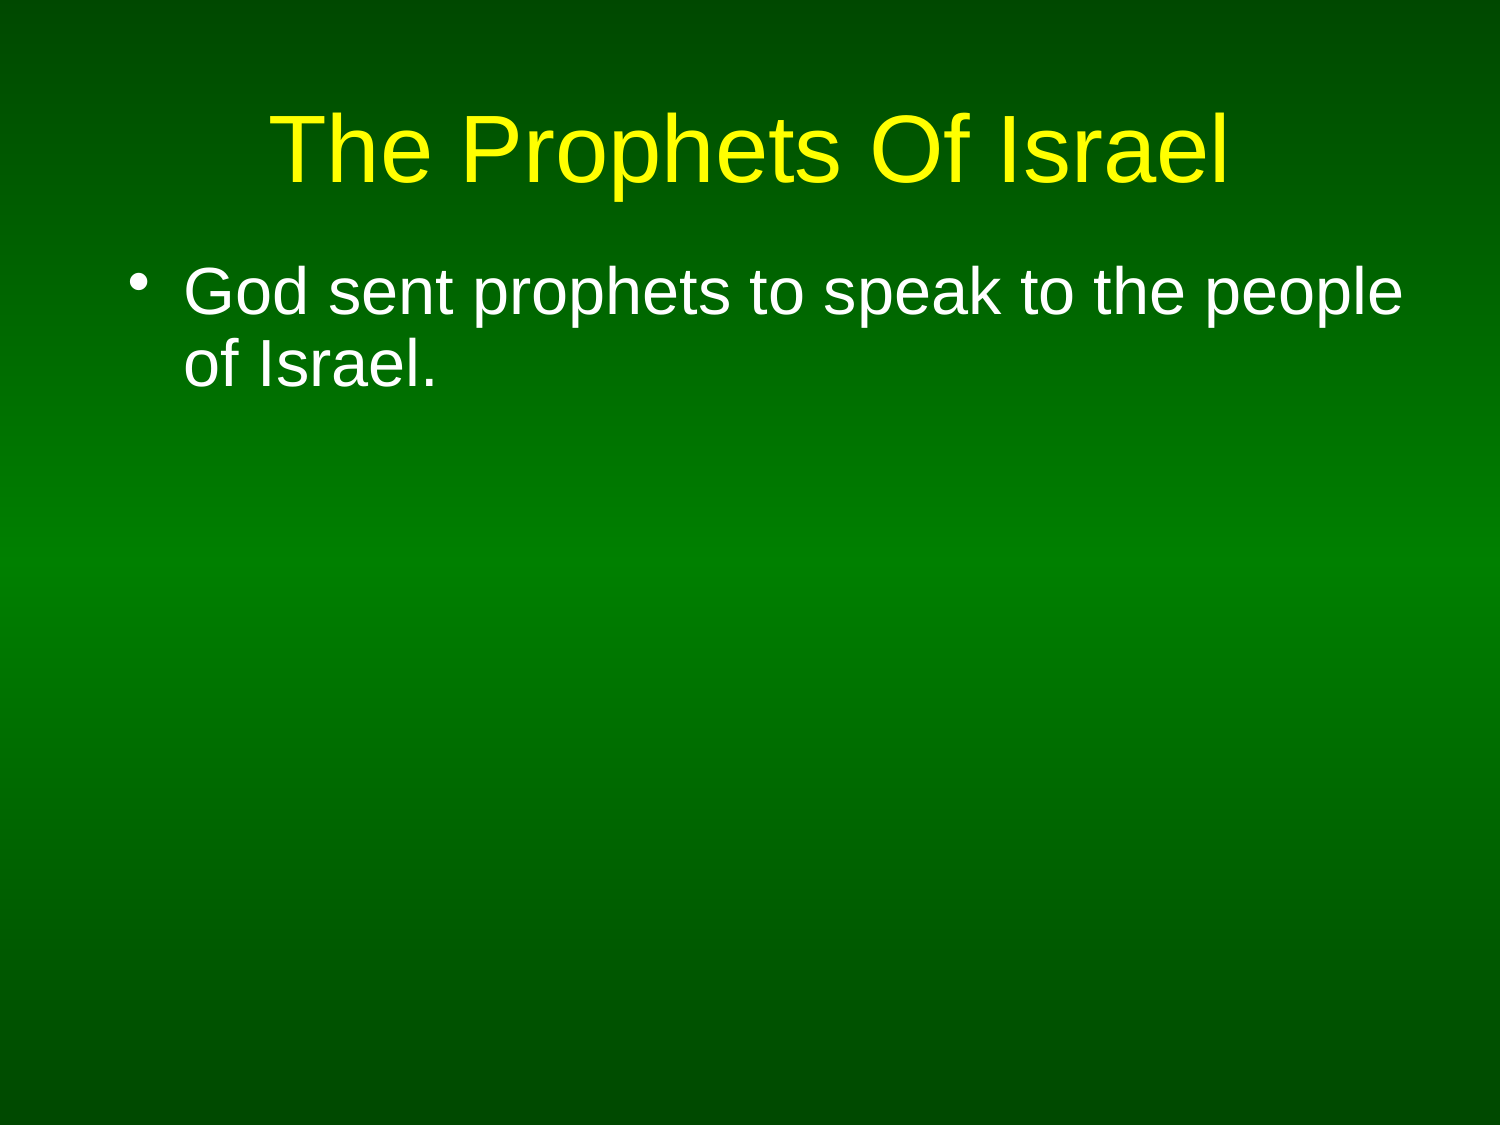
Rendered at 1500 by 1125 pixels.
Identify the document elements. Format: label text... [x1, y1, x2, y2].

list God sent prophets to speak to the people of Israel. [112, 249, 1438, 413]
title The Prophets Of Israel [37, 50, 1463, 238]
